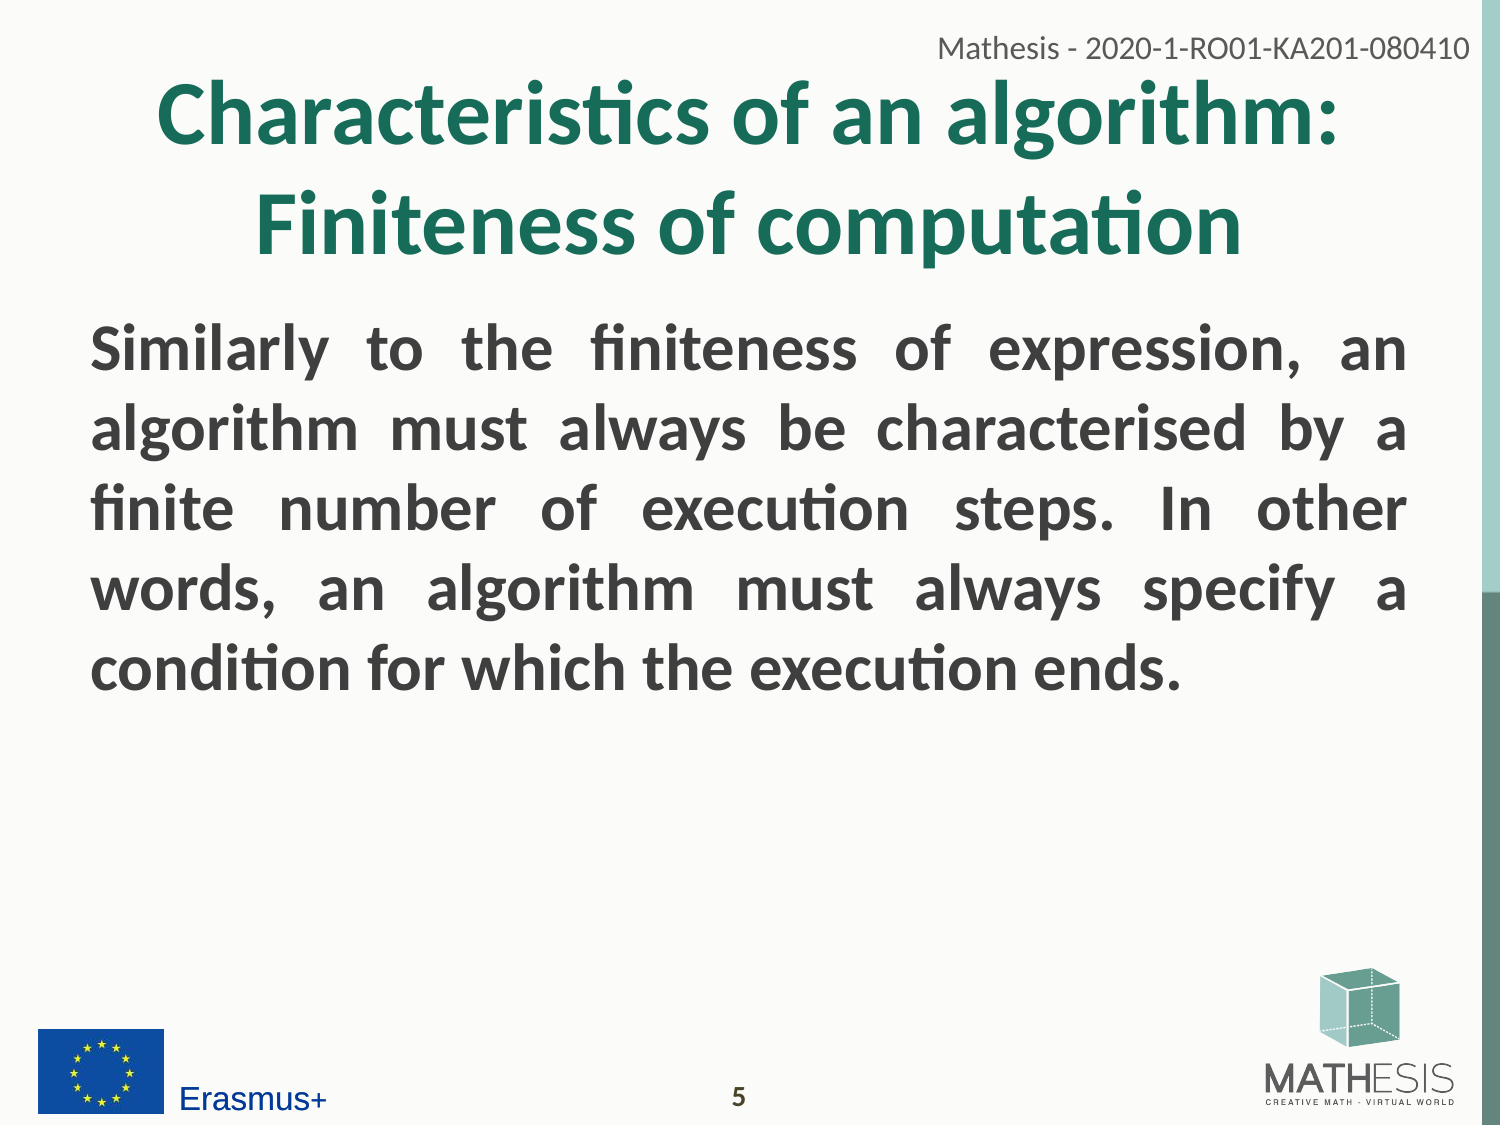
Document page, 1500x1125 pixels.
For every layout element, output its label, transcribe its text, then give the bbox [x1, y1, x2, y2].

title Characteristics of an algorithm: Finiteness of computation [75, 45, 1425, 233]
list Similarly to the finiteness of expression, an algorithm must always be characterised by a finite number of execution steps. In other words, an algorithm must always specify a condition for which the execution ends. [75, 296, 1425, 1005]
picture [38, 1029, 164, 1114]
